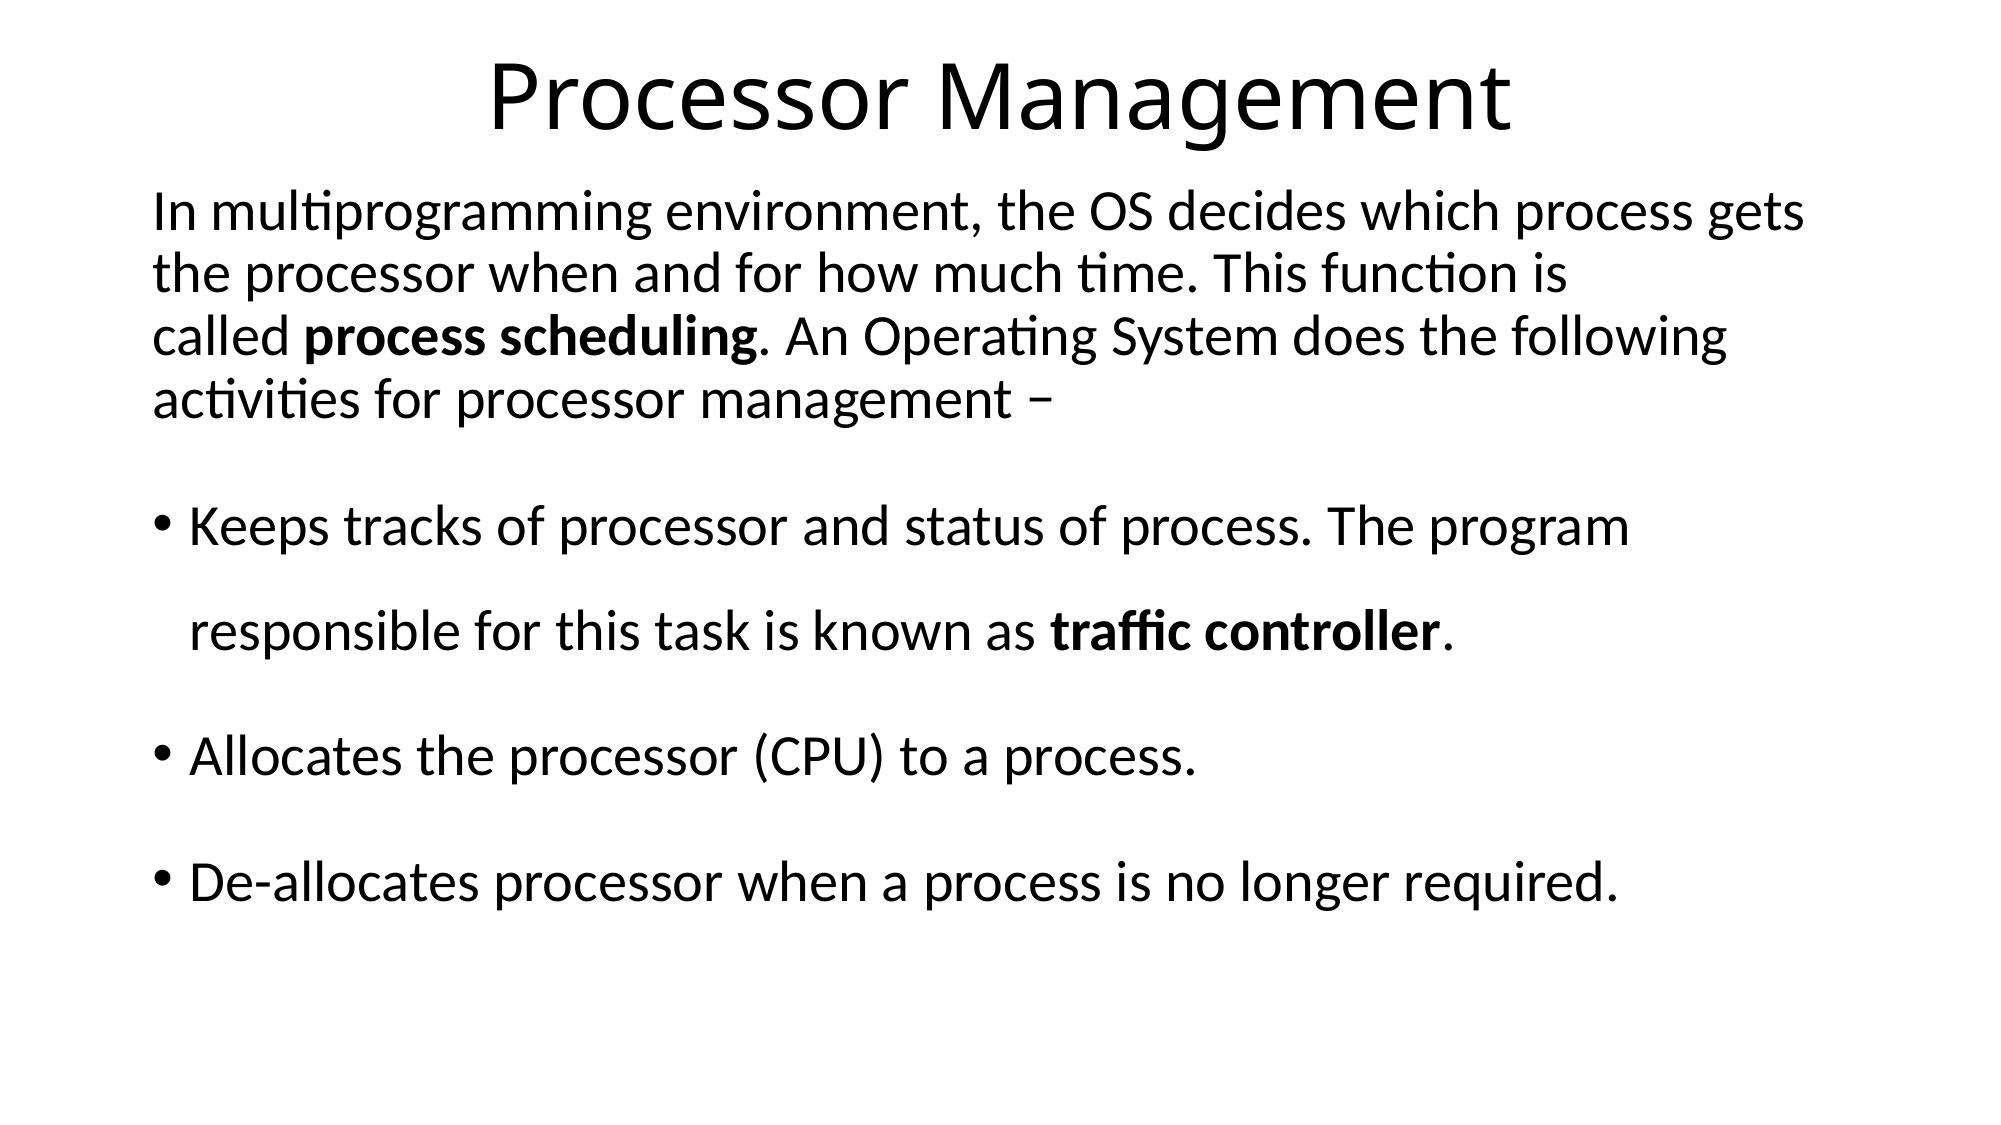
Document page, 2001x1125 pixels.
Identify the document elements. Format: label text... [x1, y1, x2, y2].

list In multiprogramming environment, the OS decides which process gets the processor when and for how much time. This function is called process scheduling. An Operating System does the following activities for processor management − Keeps tracks of processor and status of process. The program responsible for this task is known as traffic controller. Allocates the processor (CPU) to a process. De-allocates processor when a process is no longer required. [137, 172, 1863, 1014]
title Processor Management [137, 26, 1863, 172]
